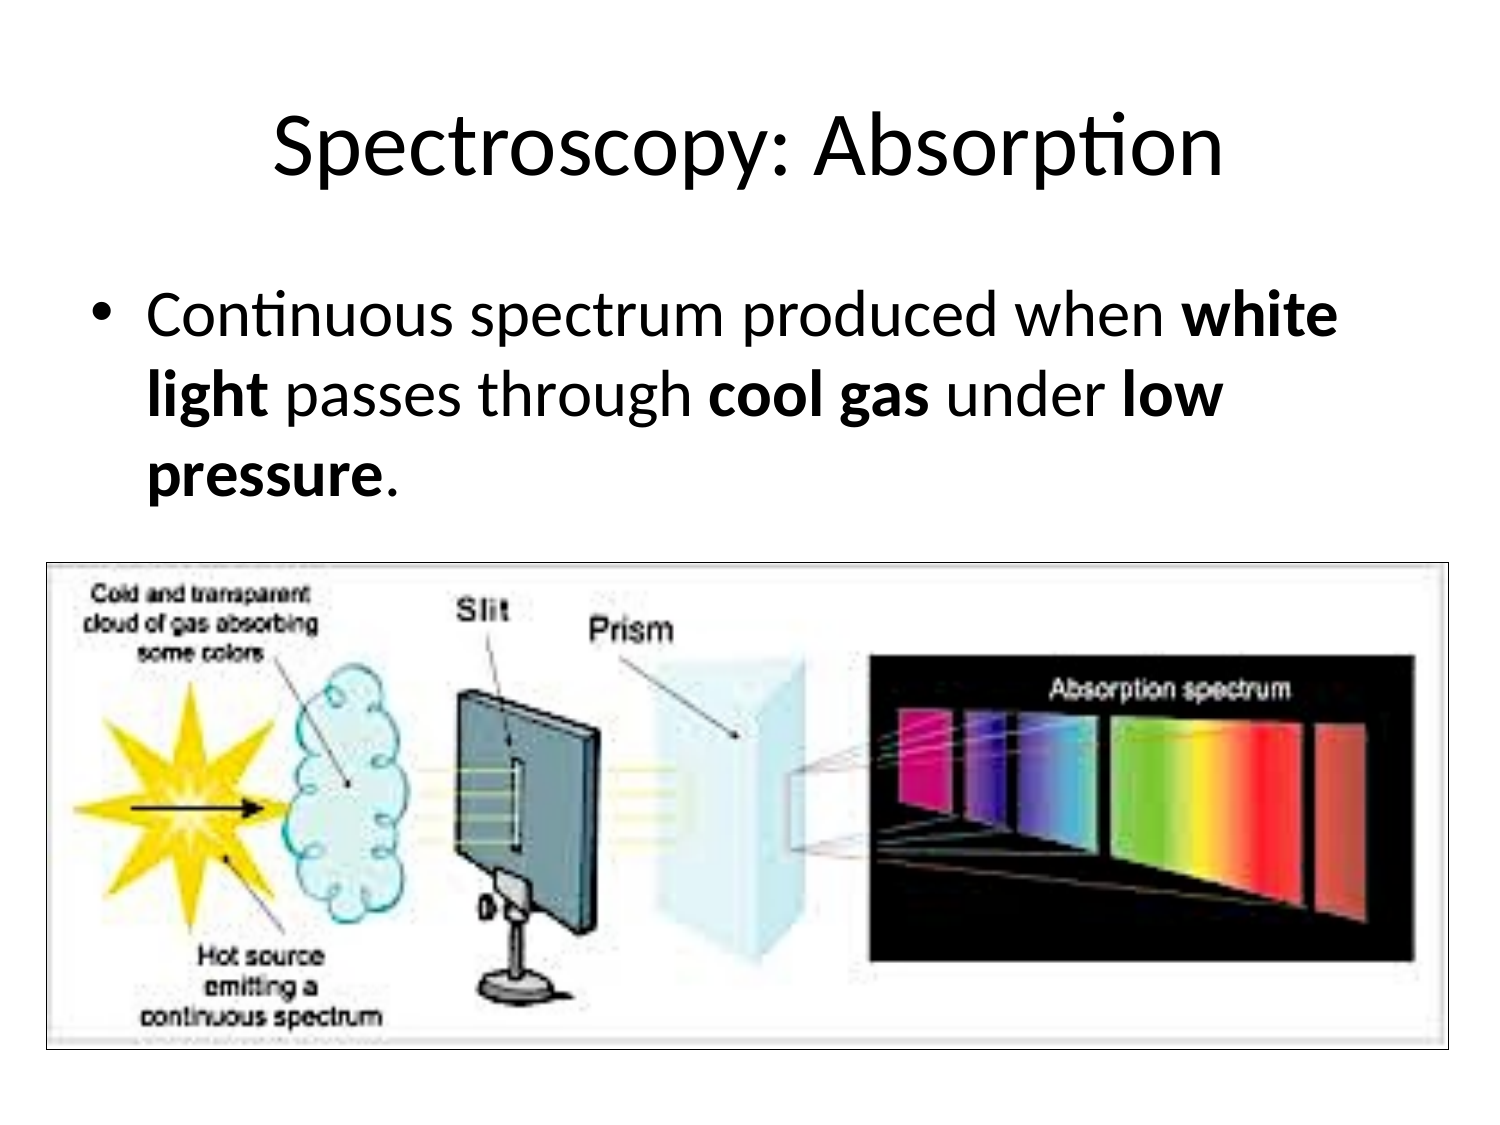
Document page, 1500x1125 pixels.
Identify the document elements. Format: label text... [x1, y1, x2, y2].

title Spectroscopy: Absorption [75, 45, 1425, 233]
picture [46, 562, 1449, 1051]
list Continuous spectrum produced when white light passes through cool gas under low pressure. [75, 262, 1425, 560]
